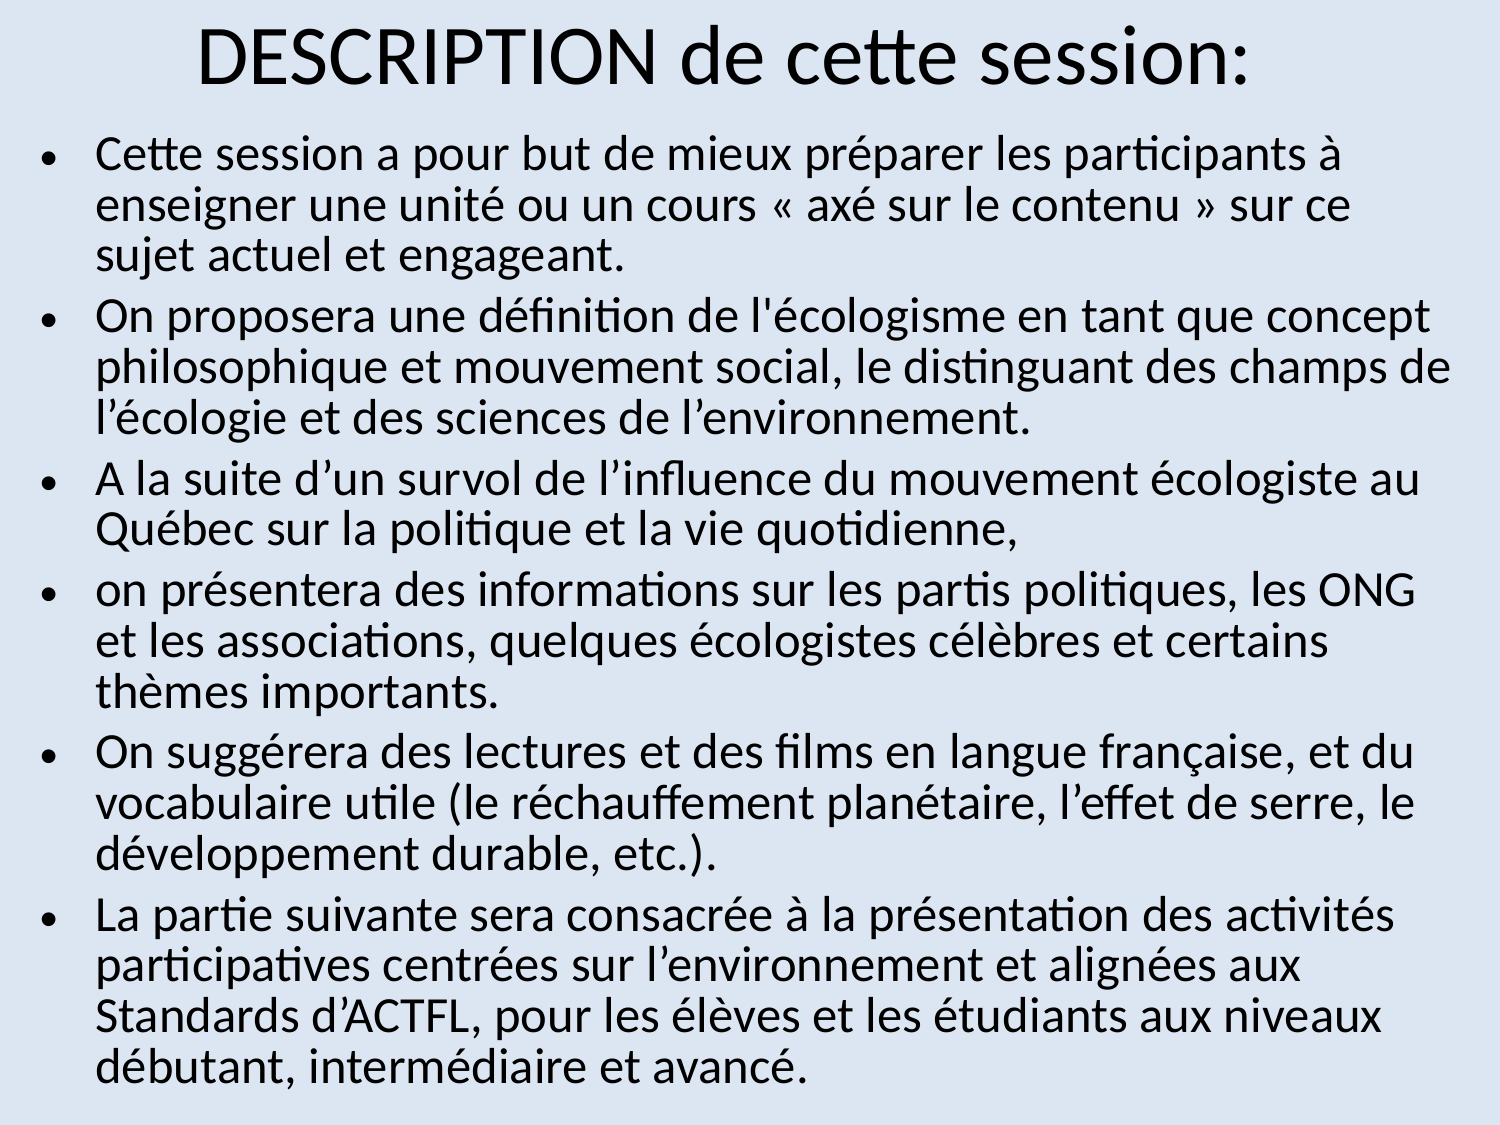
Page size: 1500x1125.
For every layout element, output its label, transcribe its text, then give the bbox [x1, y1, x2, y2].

title DESCRIPTION de cette session: [24, 12, 1425, 125]
list Cette session a pour but de mieux préparer les participants à enseigner une unité ou un cours « axé sur le contenu » sur ce sujet actuel et engageant. On proposera une définition de l'écologisme en tant que concept philosophique et mouvement social, le distinguant des champs de l’écologie et des sciences de l’environnement. A la suite d’un survol de l’influence du mouvement écologiste au Québec sur la politique et la vie quotidienne, on présentera des informations sur les partis politiques, les ONG et les associations, quelques écologistes célèbres et certains thèmes importants. On suggérera des lectures et des films en langue française, et du vocabulaire utile (le réchauffement planétaire, l’effet de serre, le développement durable, etc.). La partie suivante sera consacrée à la présentation des activités participatives centrées sur l’environnement et alignées aux Standards d’ACTFL, pour les élèves et les étudiants aux niveaux débutant, intermédiaire et avancé. [24, 125, 1475, 1125]
